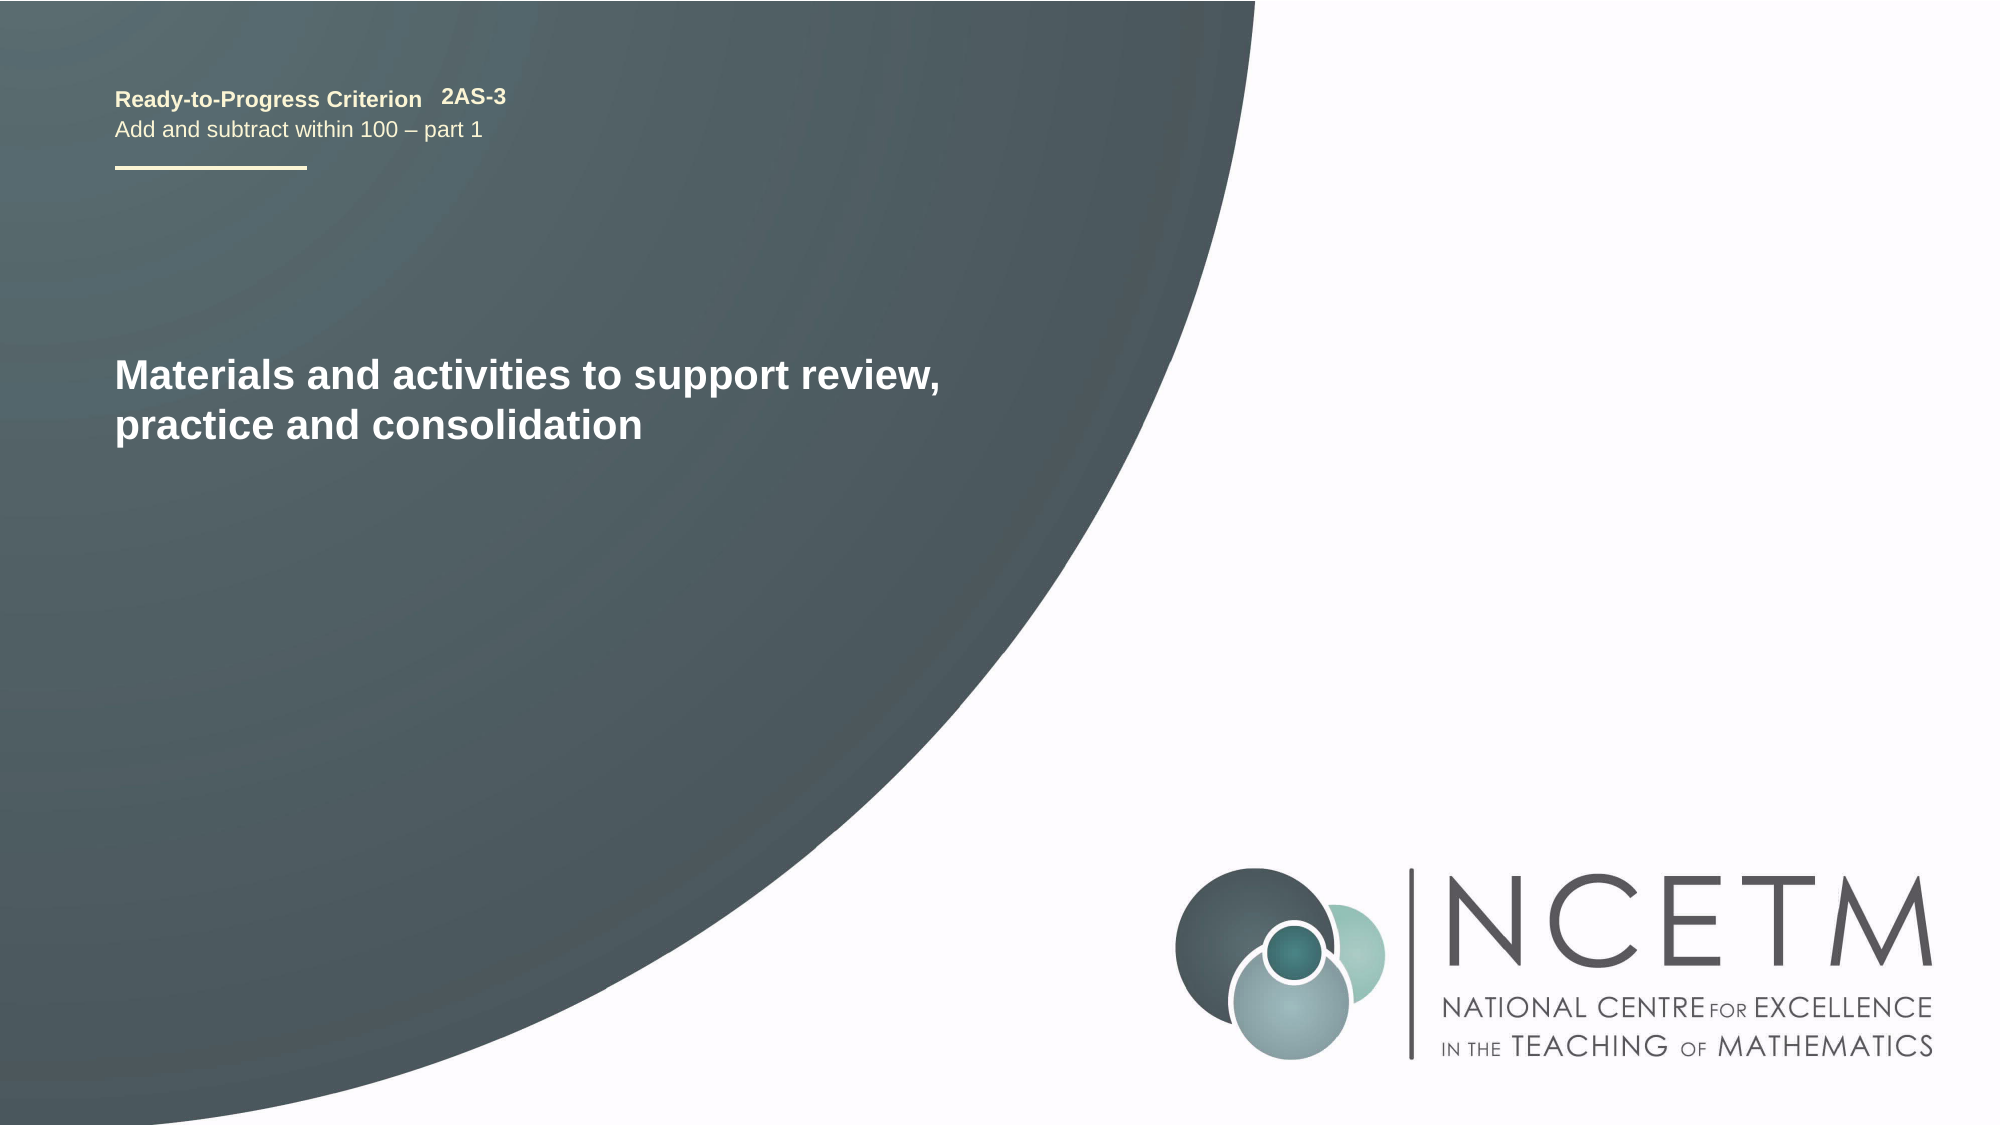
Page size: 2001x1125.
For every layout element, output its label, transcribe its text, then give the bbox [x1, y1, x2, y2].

list Add and subtract within 100 – part 1 [99, 109, 1121, 160]
picture [0, 1, 2001, 1125]
list 2AS-3 [426, 77, 622, 127]
